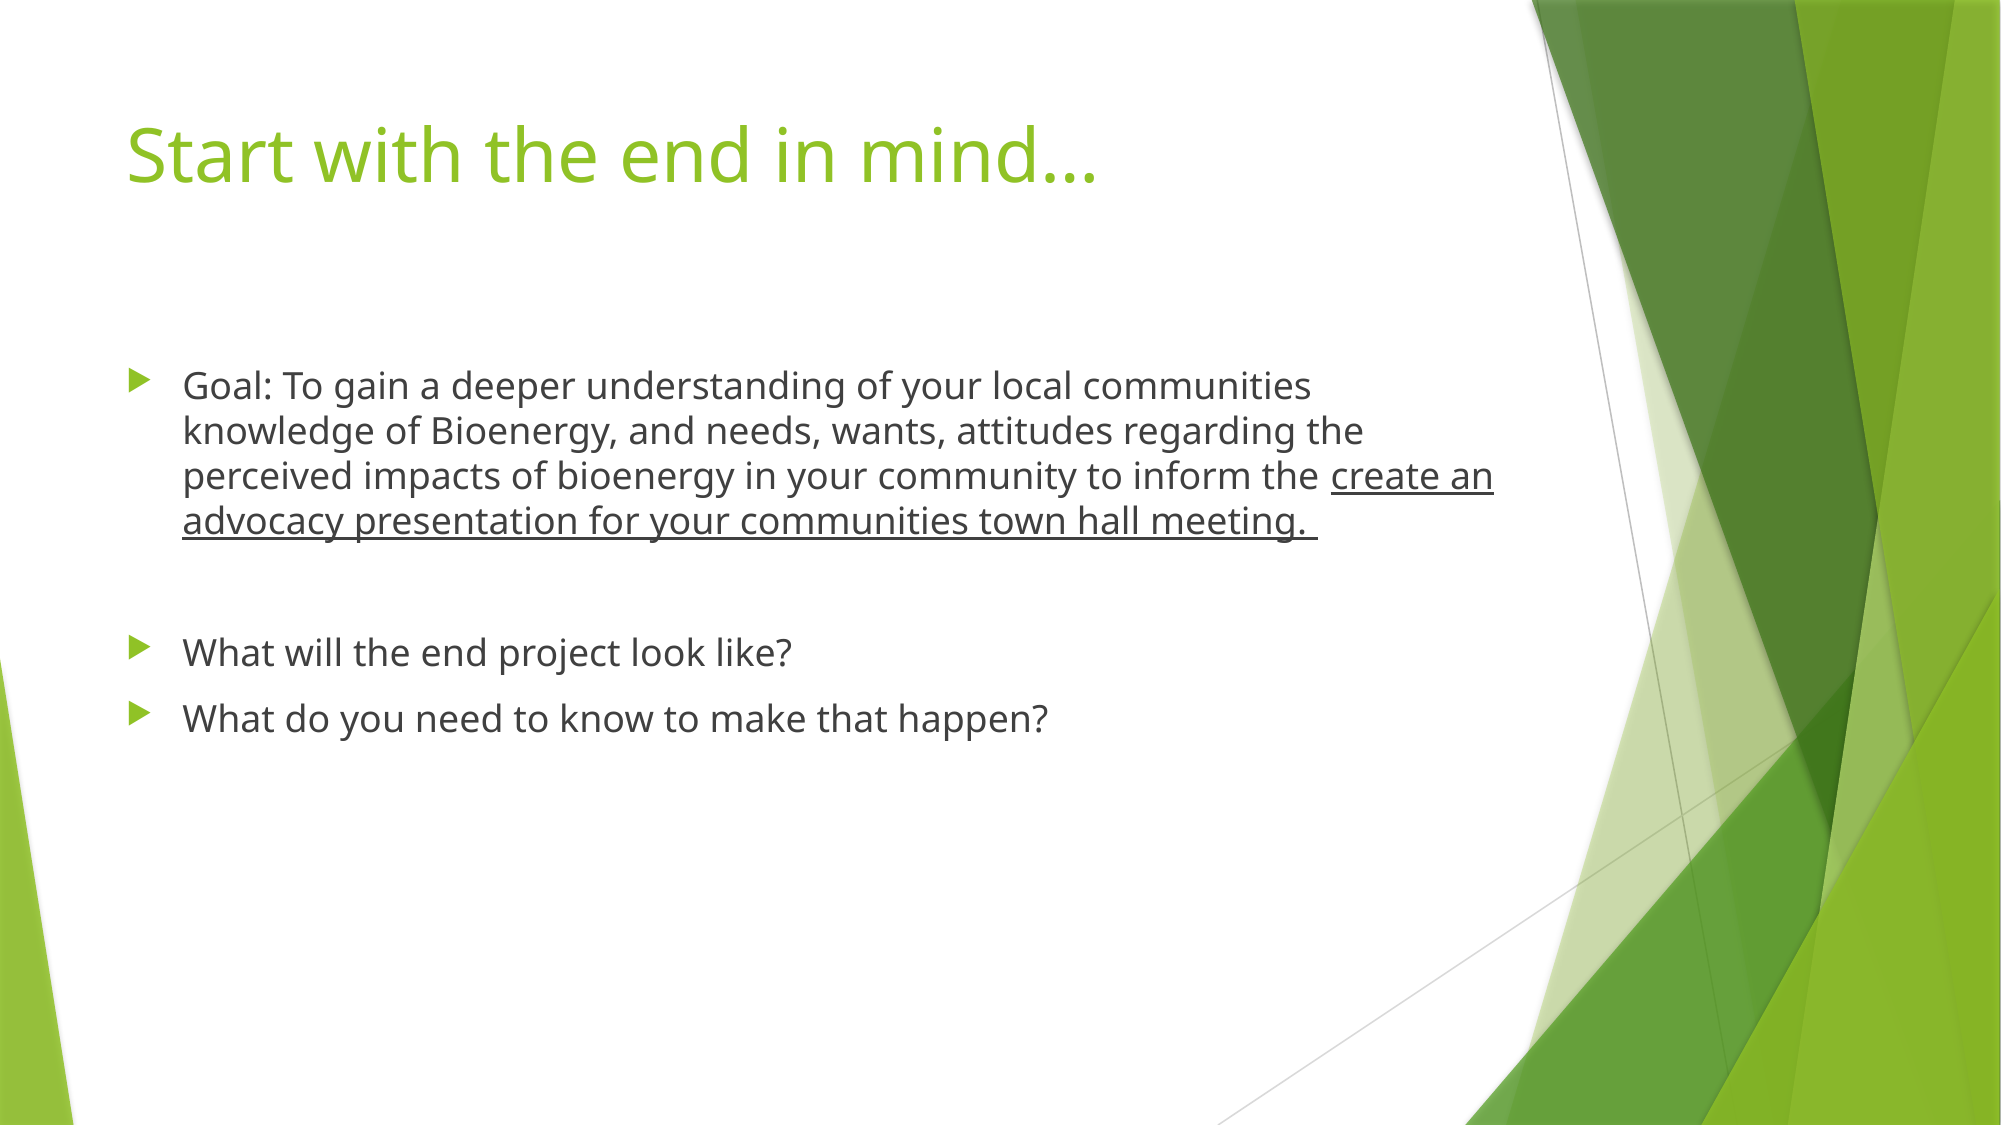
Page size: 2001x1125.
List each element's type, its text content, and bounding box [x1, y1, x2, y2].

title Start with the end in mind… [111, 99, 1522, 317]
list Goal: To gain a deeper understanding of your local communities knowledge of Bioenergy, and needs, wants, attitudes regarding the perceived impacts of bioenergy in your community to inform the create an advocacy presentation for your communities town hall meeting. What will the end project look like? What do you need to know to make that happen? [111, 354, 1522, 992]
